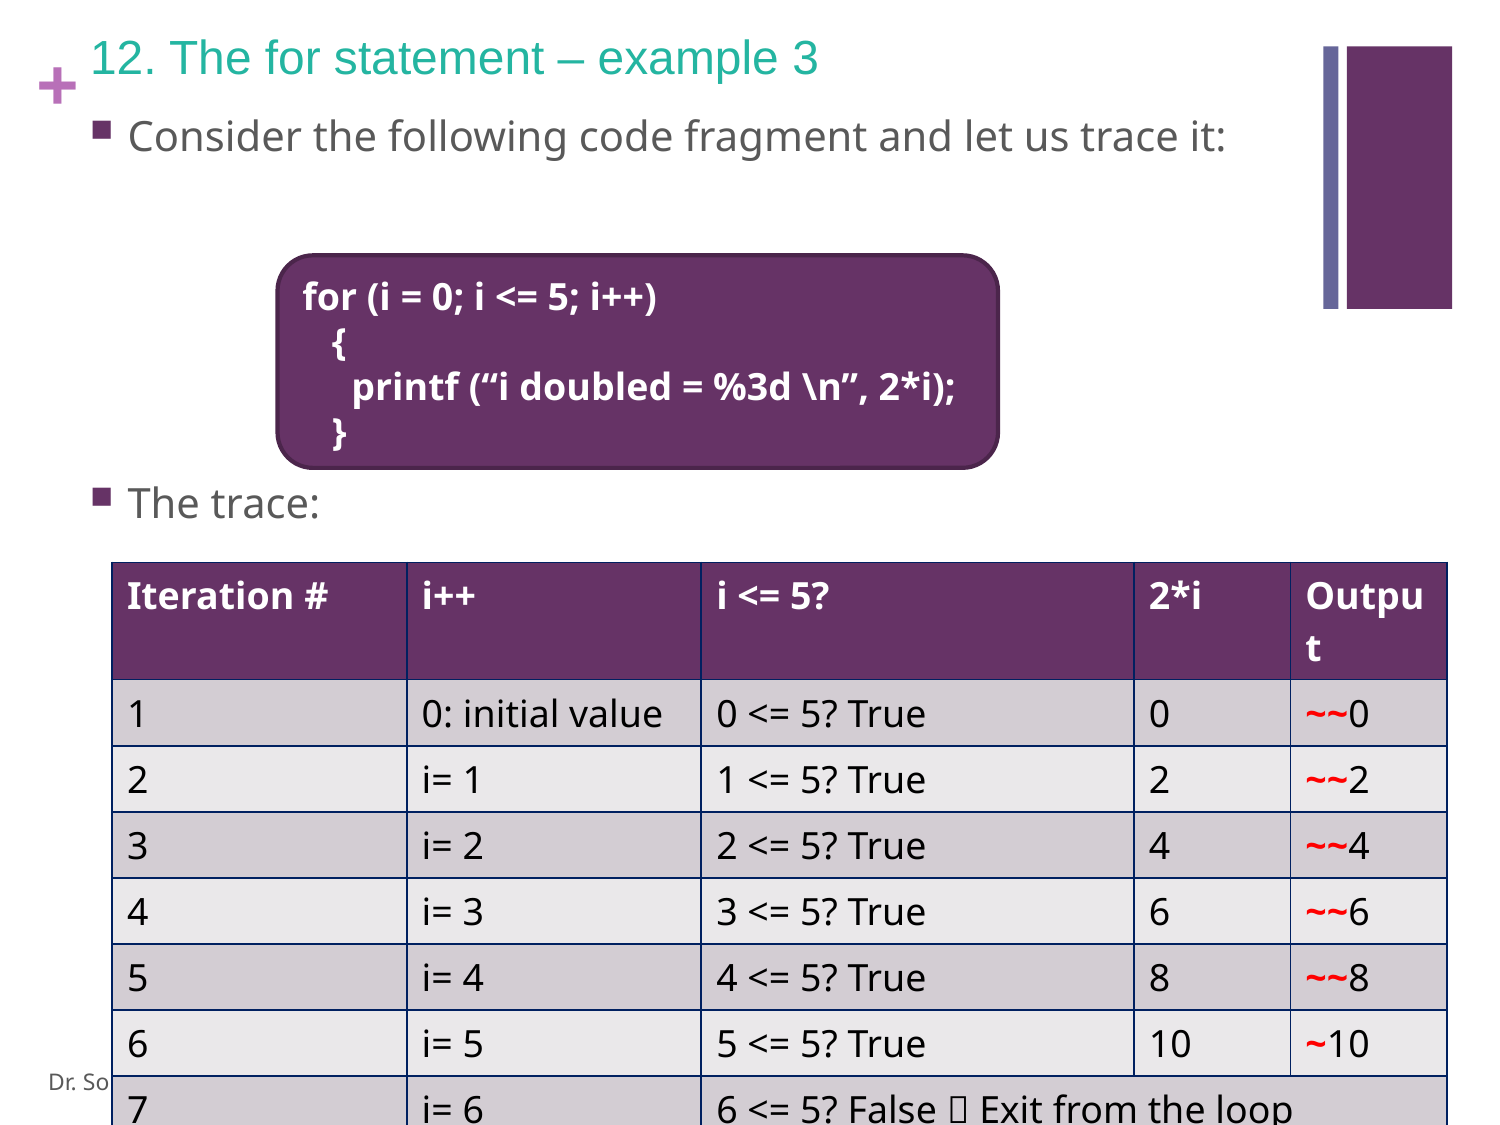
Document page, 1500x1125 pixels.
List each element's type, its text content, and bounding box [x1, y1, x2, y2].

table_cell i= 4 [408, 945, 700, 1009]
title 12. The for statement – example 3 [75, 19, 1263, 93]
table_cell 2 <= 5? True [702, 813, 1133, 877]
table_cell ~~8 [1291, 945, 1446, 1009]
table_cell 4 <= 5? True [702, 945, 1133, 1009]
table_cell 8 [1135, 945, 1290, 1009]
table_cell 3 [113, 813, 406, 877]
table_cell 6 <= 5? False  Exit from the loop [702, 1077, 1446, 1125]
footer Dr. Soha S. Zaghloul updated by Rasha ALEidan 2015 [33, 1053, 1038, 1114]
table_cell i= 2 [408, 813, 700, 877]
table_cell i= 5 [408, 1011, 700, 1053]
table_cell 1 [113, 680, 406, 745]
text_box for (i = 0; i <= 5; i++) { printf (“i doubled = %3d \n”, 2*i); } [275, 253, 1001, 470]
table_cell ~~0 [1291, 680, 1446, 745]
table_cell 10 [1135, 1011, 1290, 1075]
table_cell 7 [113, 1114, 406, 1125]
table_cell i= 3 [408, 879, 700, 943]
table_header Iteration # [113, 563, 406, 679]
table_cell 2 [1135, 747, 1290, 811]
table_cell ~~2 [1291, 747, 1446, 811]
table_cell i= 1 [408, 747, 700, 811]
table_cell 1 <= 5? True [702, 747, 1133, 811]
table_header 2*i [1135, 563, 1290, 679]
list Consider the following code fragment and let us trace it: The trace: [75, 101, 1341, 1053]
table_cell ~10 [1291, 1011, 1446, 1075]
table_cell i= 6 [408, 1114, 700, 1125]
table_cell 6 [113, 1011, 406, 1053]
table_cell 5 <= 5? True [702, 1011, 1133, 1075]
table_header i++ [408, 563, 700, 679]
table_cell 3 <= 5? True [702, 879, 1133, 943]
table_cell ~~6 [1291, 879, 1446, 943]
table_header i <= 5? [702, 563, 1133, 679]
table_cell 4 [113, 879, 406, 943]
table_cell 5 [113, 945, 406, 1009]
table_cell 2 [113, 747, 406, 811]
table_cell 6 [1135, 879, 1290, 943]
table_header Output [1291, 563, 1446, 679]
table_cell ~~4 [1291, 813, 1446, 877]
table_cell 4 [1135, 813, 1290, 877]
table_cell 0 [1135, 680, 1290, 745]
table_cell 0: initial value [408, 680, 700, 745]
table_cell 0 <= 5? True [702, 680, 1133, 745]
